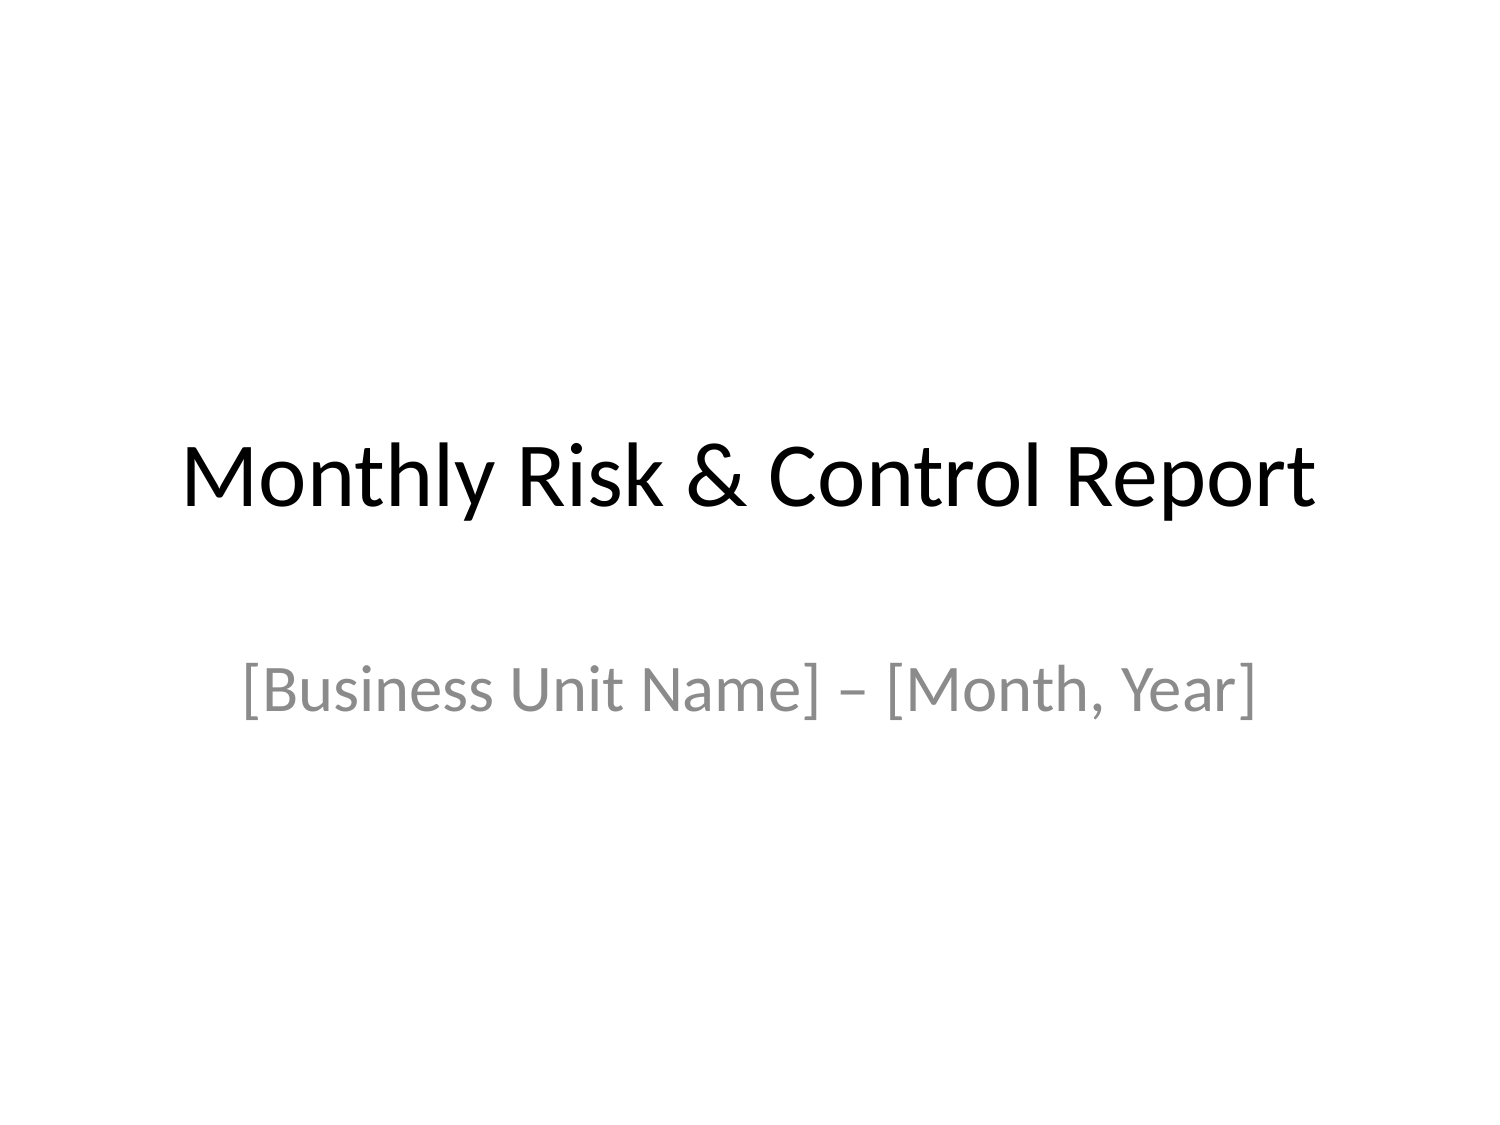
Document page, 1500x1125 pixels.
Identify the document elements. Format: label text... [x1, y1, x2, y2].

subtitle [Business Unit Name] – [Month, Year] [225, 637, 1275, 925]
title Monthly Risk & Control Report [112, 349, 1388, 591]
